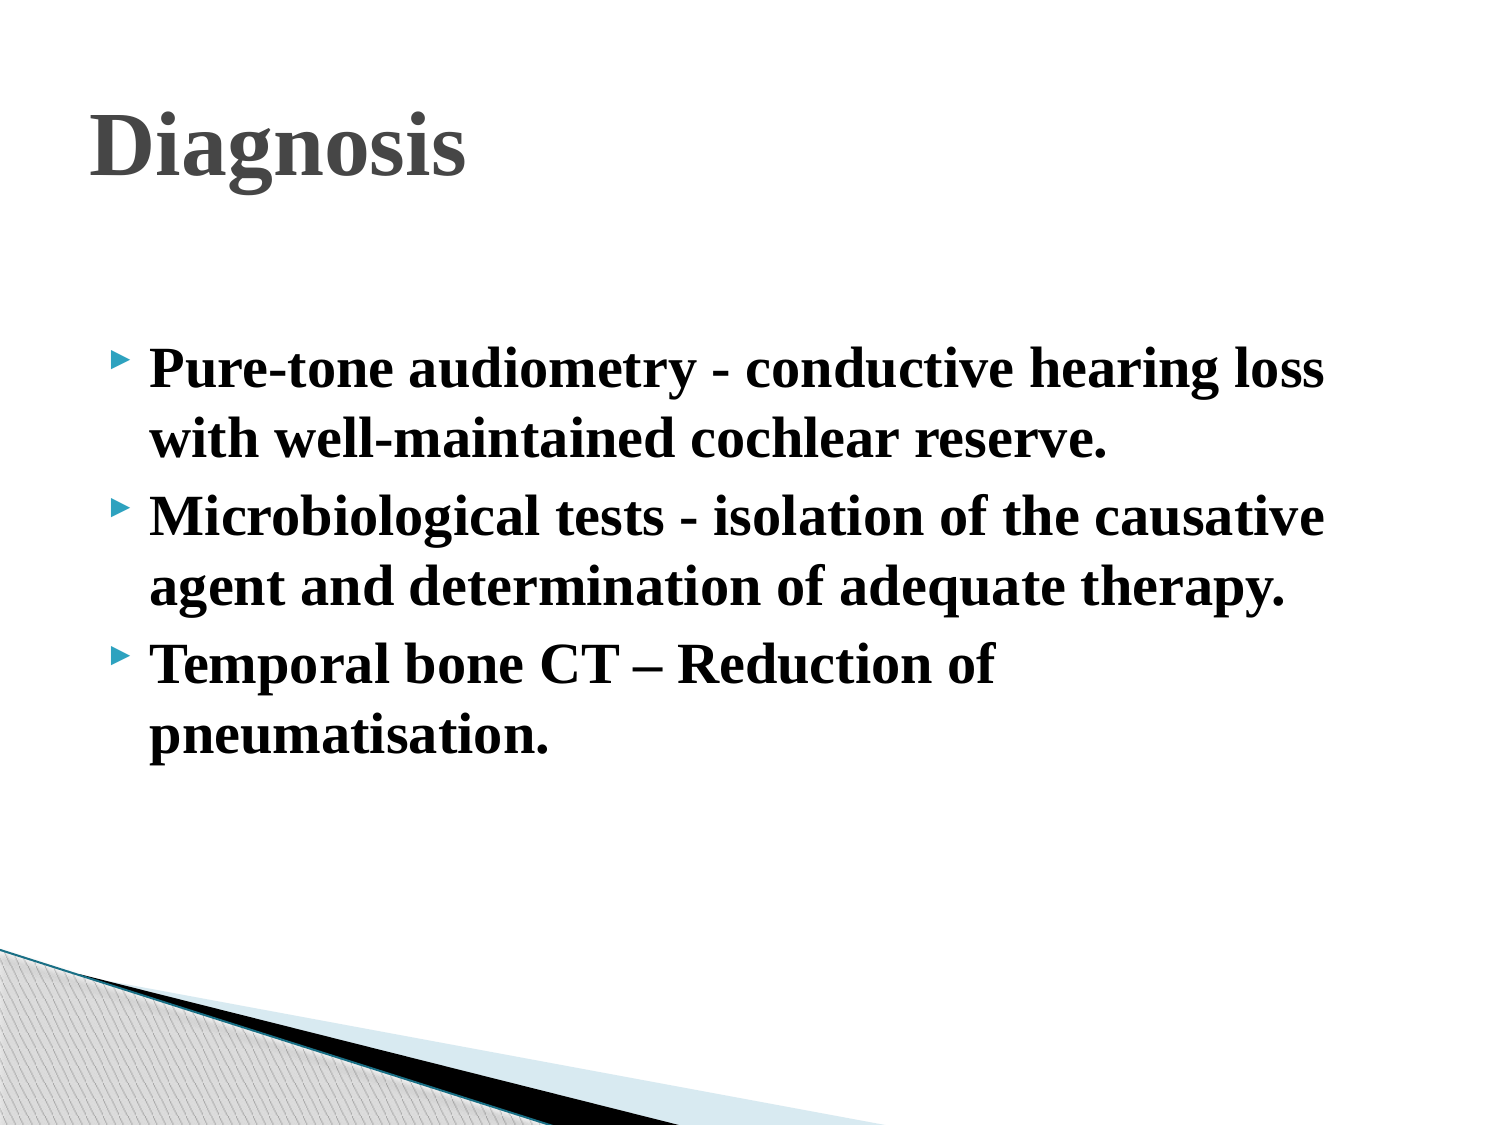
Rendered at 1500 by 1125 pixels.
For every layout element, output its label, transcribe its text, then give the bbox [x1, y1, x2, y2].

title Diagnosis [75, 45, 1425, 233]
list Pure-tone audiometry - conductive hearing loss with well-maintained cochlear reserve. Microbiological tests - isolation of the causative agent and determination of adequate therapy. Temporal bone CT – Reduction of pneumatisation. [75, 243, 1425, 986]
